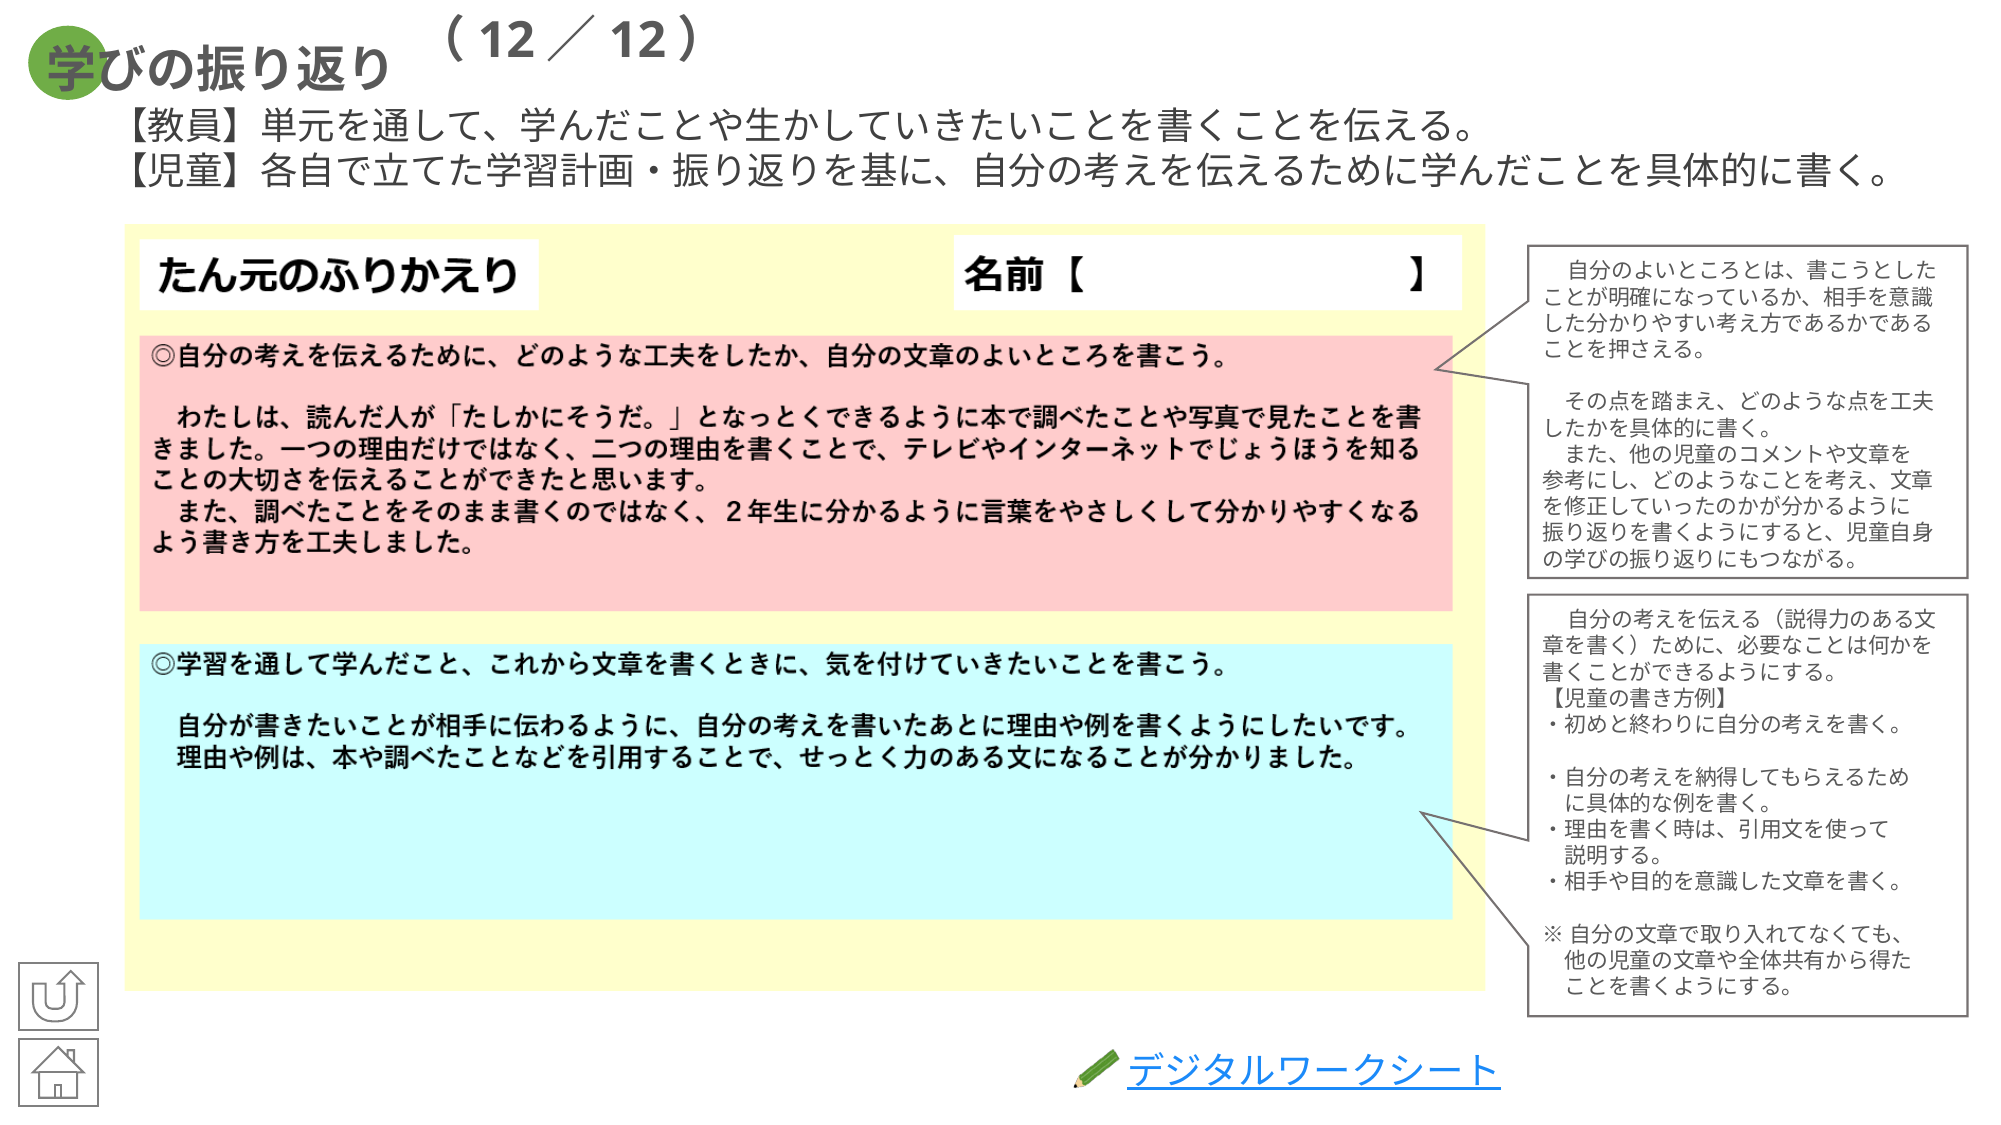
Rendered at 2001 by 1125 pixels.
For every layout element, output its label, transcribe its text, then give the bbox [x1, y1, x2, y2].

text_box [41, 24, 95, 34]
text_box （12／12） [396, 34, 748, 101]
picture [1073, 1043, 1121, 1095]
text_box [18, 962, 99, 1031]
text_box デジタルワークシート [1112, 1039, 1517, 1109]
text_box 自分の考えを伝える（説得力のある文章を書く）ために、必要なことは何かを書くことができるようにする。 【児童の書き方例】 ・初めと終わりに自分の考えを書く。 ・自分の考えを納得してもらえるため に具体的な例を書く。 ・理由を書く時は、引用文を使って 説明する。 ・相手や目的を意識した文章を書く。 ※自分の文章で取り入れてなくても、 他の児童の文章や全体共有から得た ことを書くようにする。 [1486, 593, 1969, 1018]
text_box [18, 1038, 99, 1107]
picture [124, 224, 1486, 991]
text_box 学びの振り返り [27, 34, 407, 101]
text_box 【教員】単元を通して、学んだことや生かしていきたいことを書くことを伝える。 【児童】各自で立てた学習計画・振り返りを基に、自分の考えを伝えるために学んだことを具体的に書く。 [94, 102, 1987, 191]
text_box 自分のよいところとは、書こうとしたことが明確になっているか、相手を意識した分かりやすい考え方であるかであることを押さえる。 その点を踏まえ、どのような点を工夫したかを具体的に書く。 また、他の児童のコメントや文章を 参考にし、どのようなことを考え、文章を修正していったのかが分かるように 振り返りを書くようにすると、児童自身の学びの振り返りにもつながる。 [1486, 244, 1969, 580]
